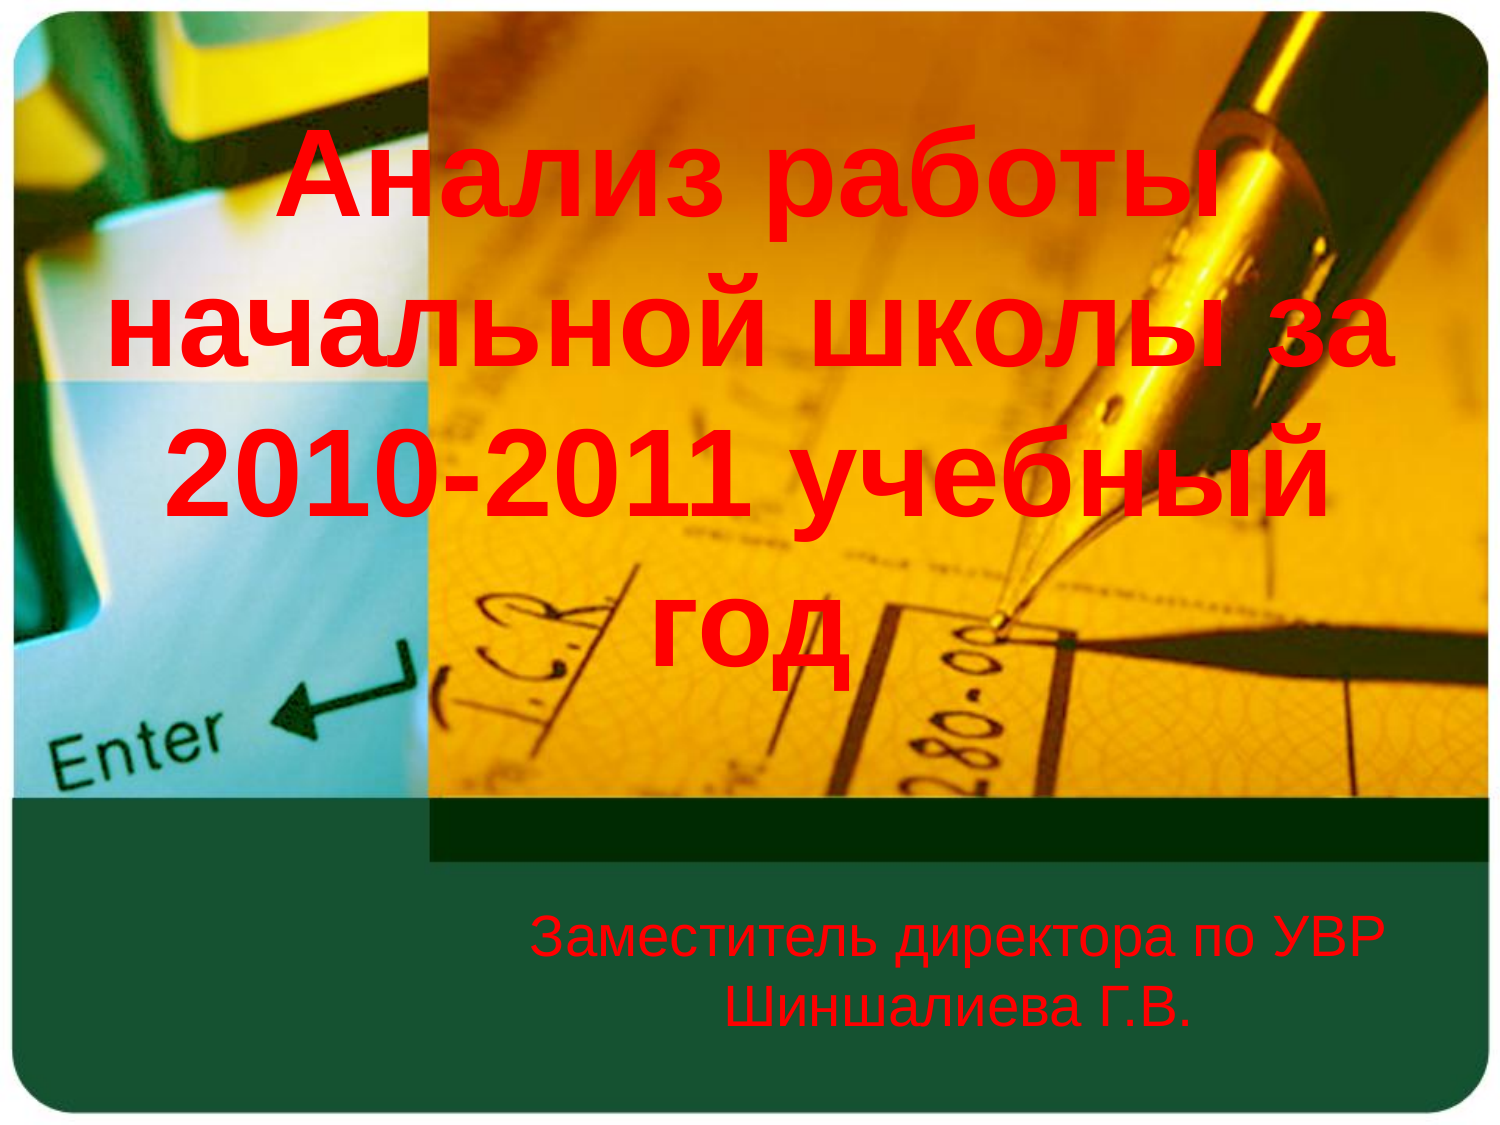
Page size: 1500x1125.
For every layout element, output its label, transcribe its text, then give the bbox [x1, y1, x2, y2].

subtitle Заместитель директора по УВР Шиншалиева Г.В. [480, 890, 1438, 1029]
picture [0, 0, 1500, 1125]
title Анализ работы начальной школы за 2010-2011 учебный год [58, 0, 1441, 783]
